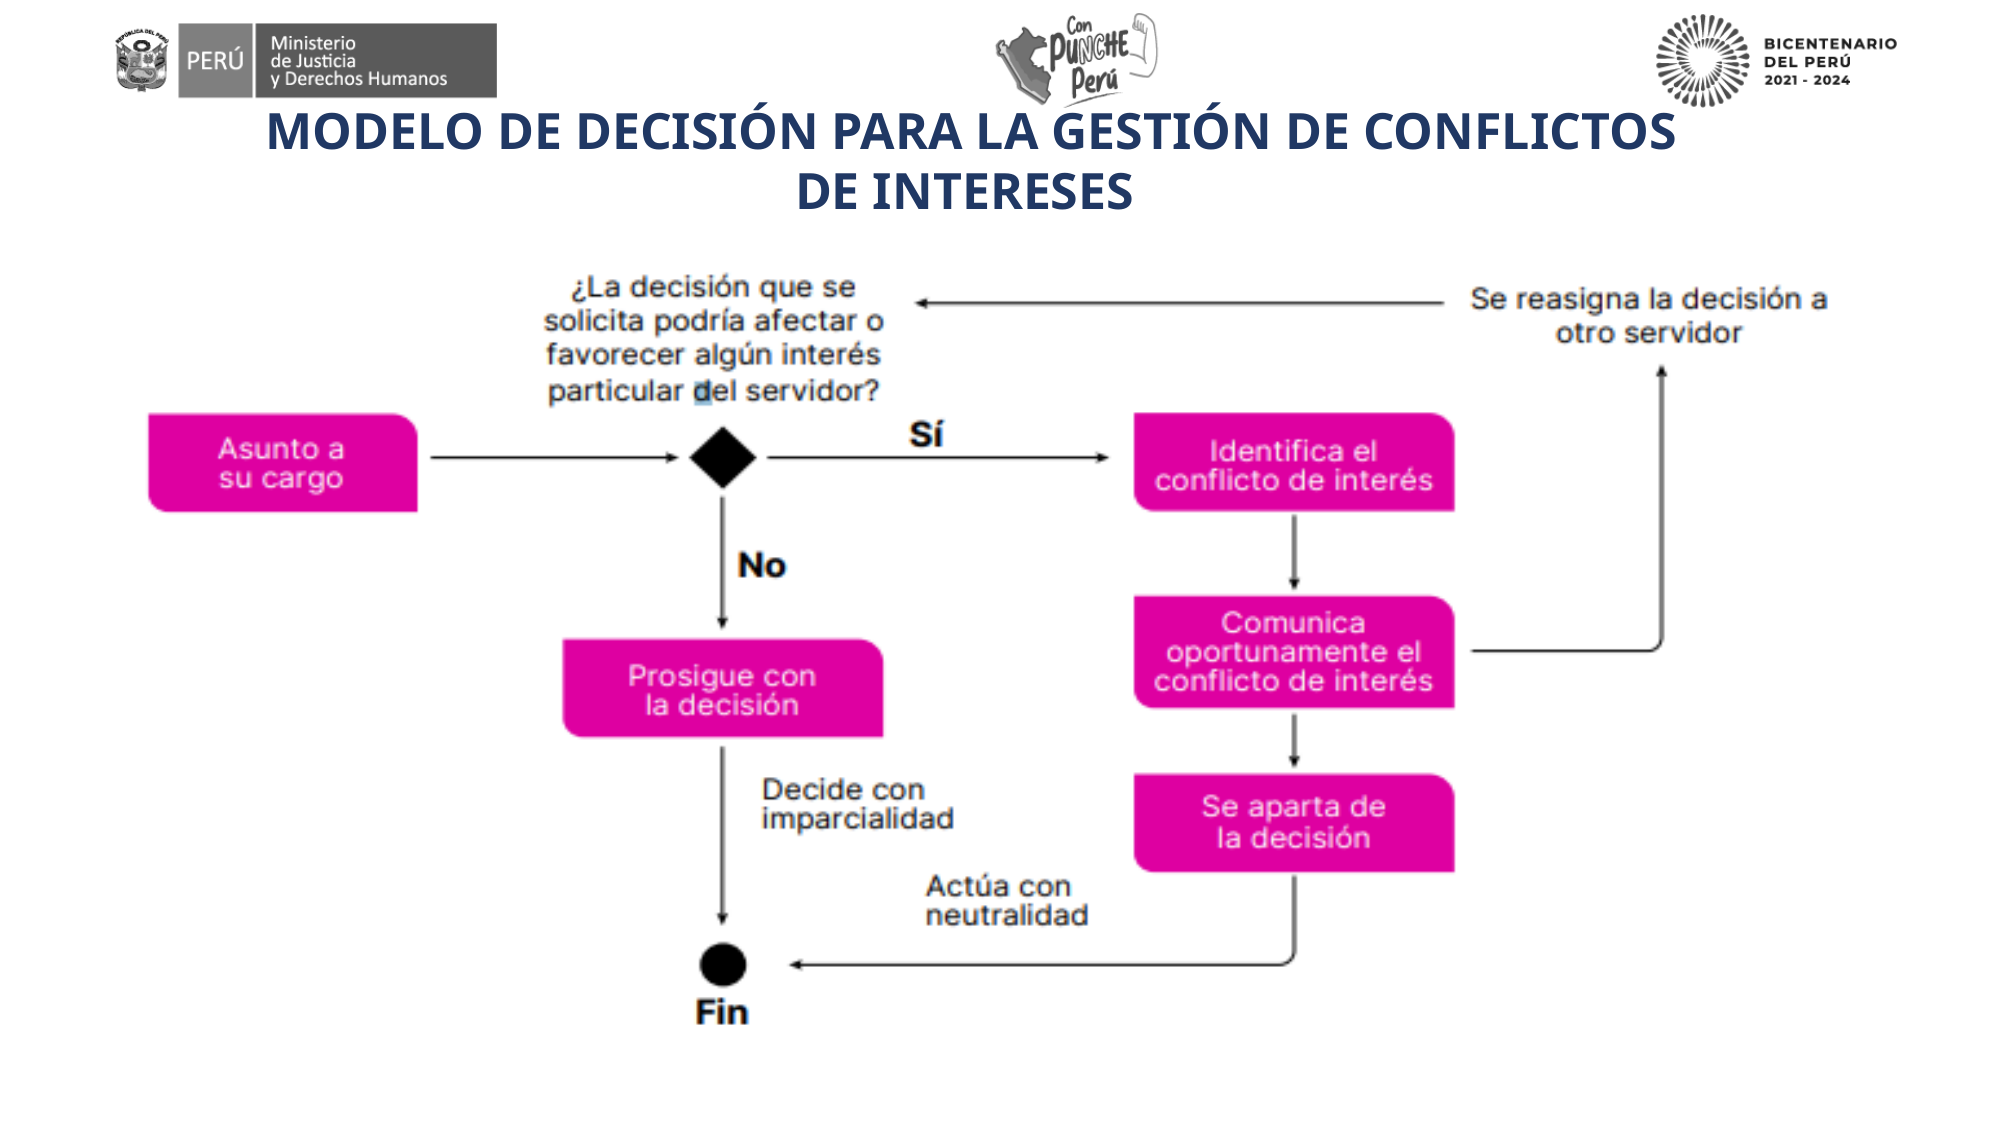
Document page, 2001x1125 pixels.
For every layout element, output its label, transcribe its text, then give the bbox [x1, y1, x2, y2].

text_box MODELO DE DECISIÓN PARA LA GESTIÓN DE CONFLICTOS DE INTERESES [249, 91, 1693, 227]
picture [124, 228, 1860, 1083]
picture [0, 0, 2000, 119]
